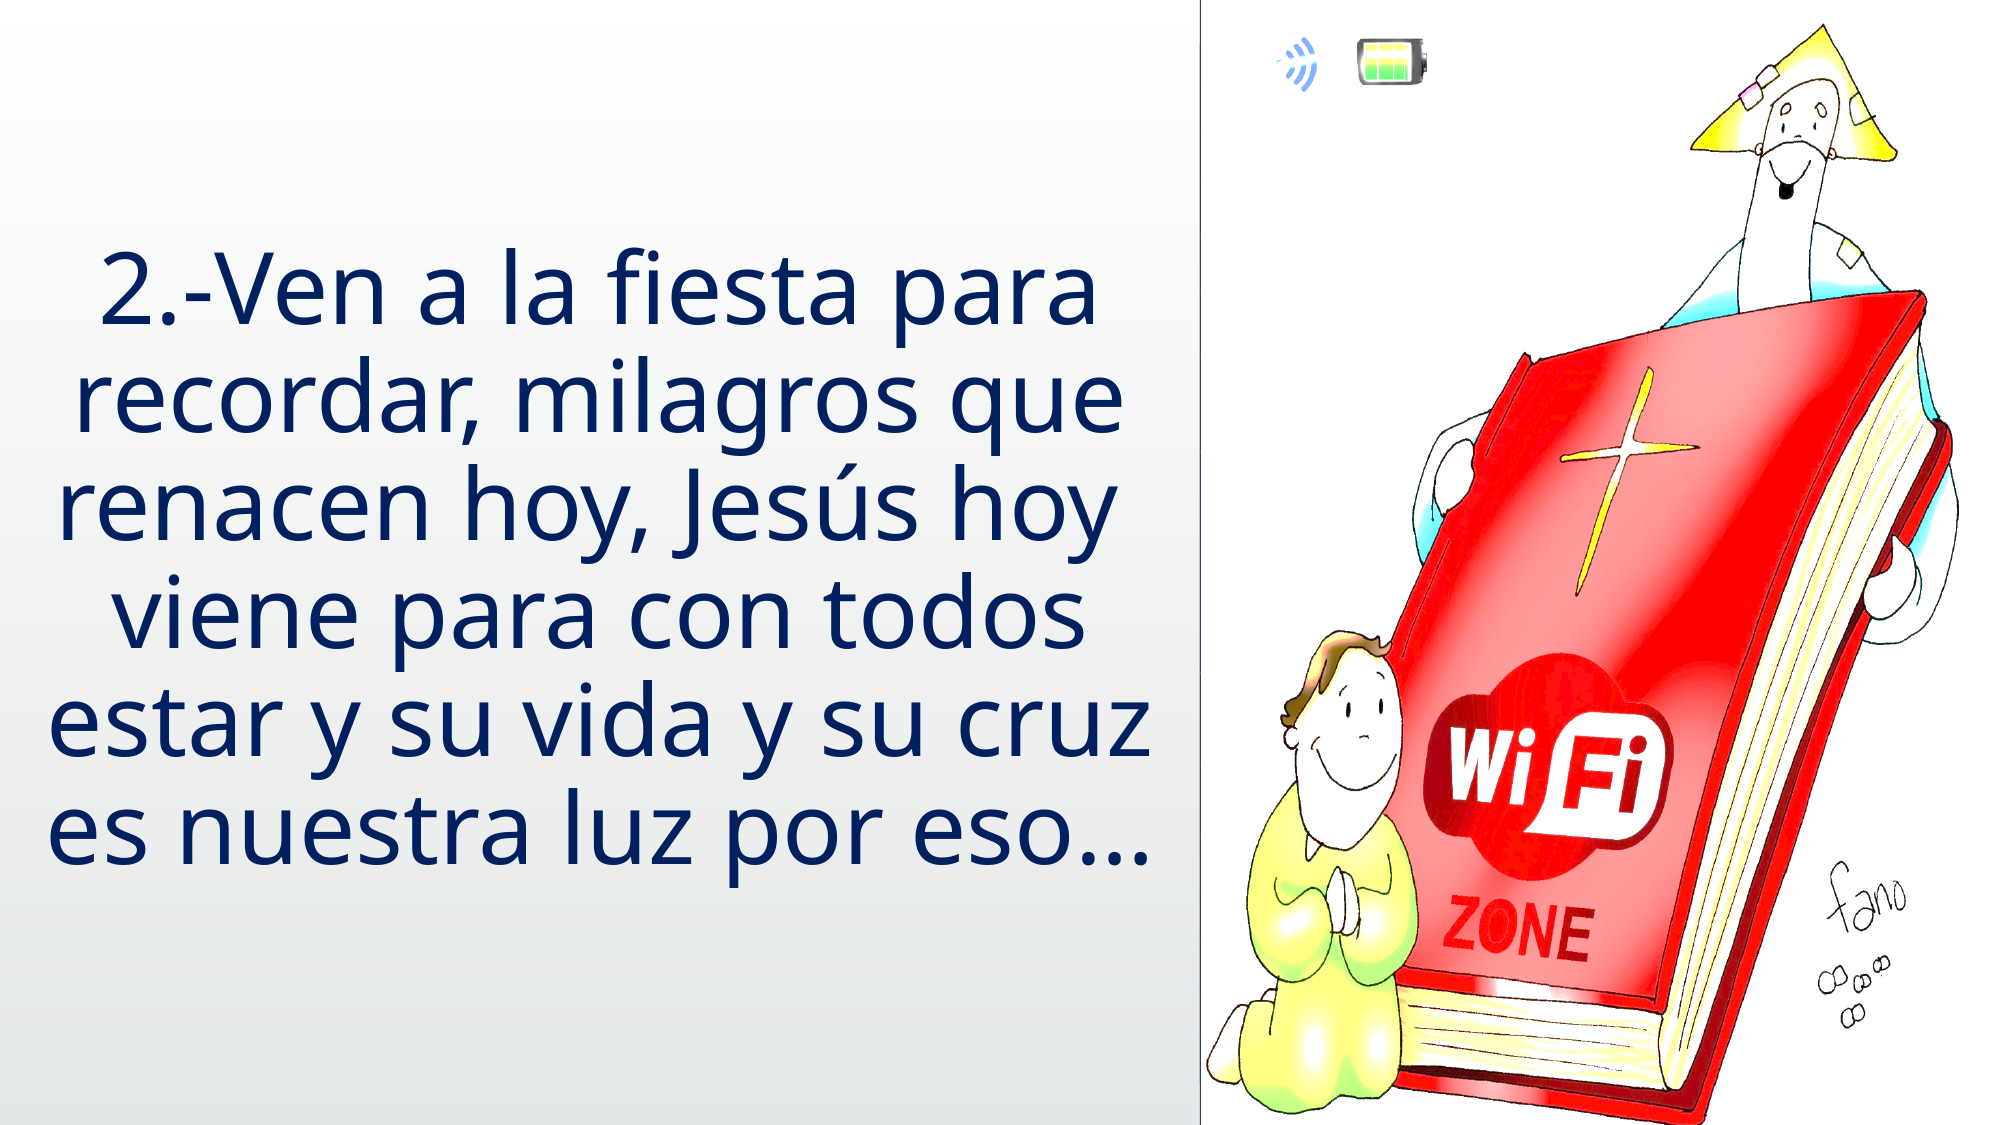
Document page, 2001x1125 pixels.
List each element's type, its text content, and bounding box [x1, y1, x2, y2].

picture [1200, 0, 2000, 1125]
title 2.-Ven a la fiesta para recordar, milagros que renacen hoy, Jesús hoy viene para con todos estar y su vida y su cruz es nuestra luz por eso… [0, 0, 1200, 1125]
